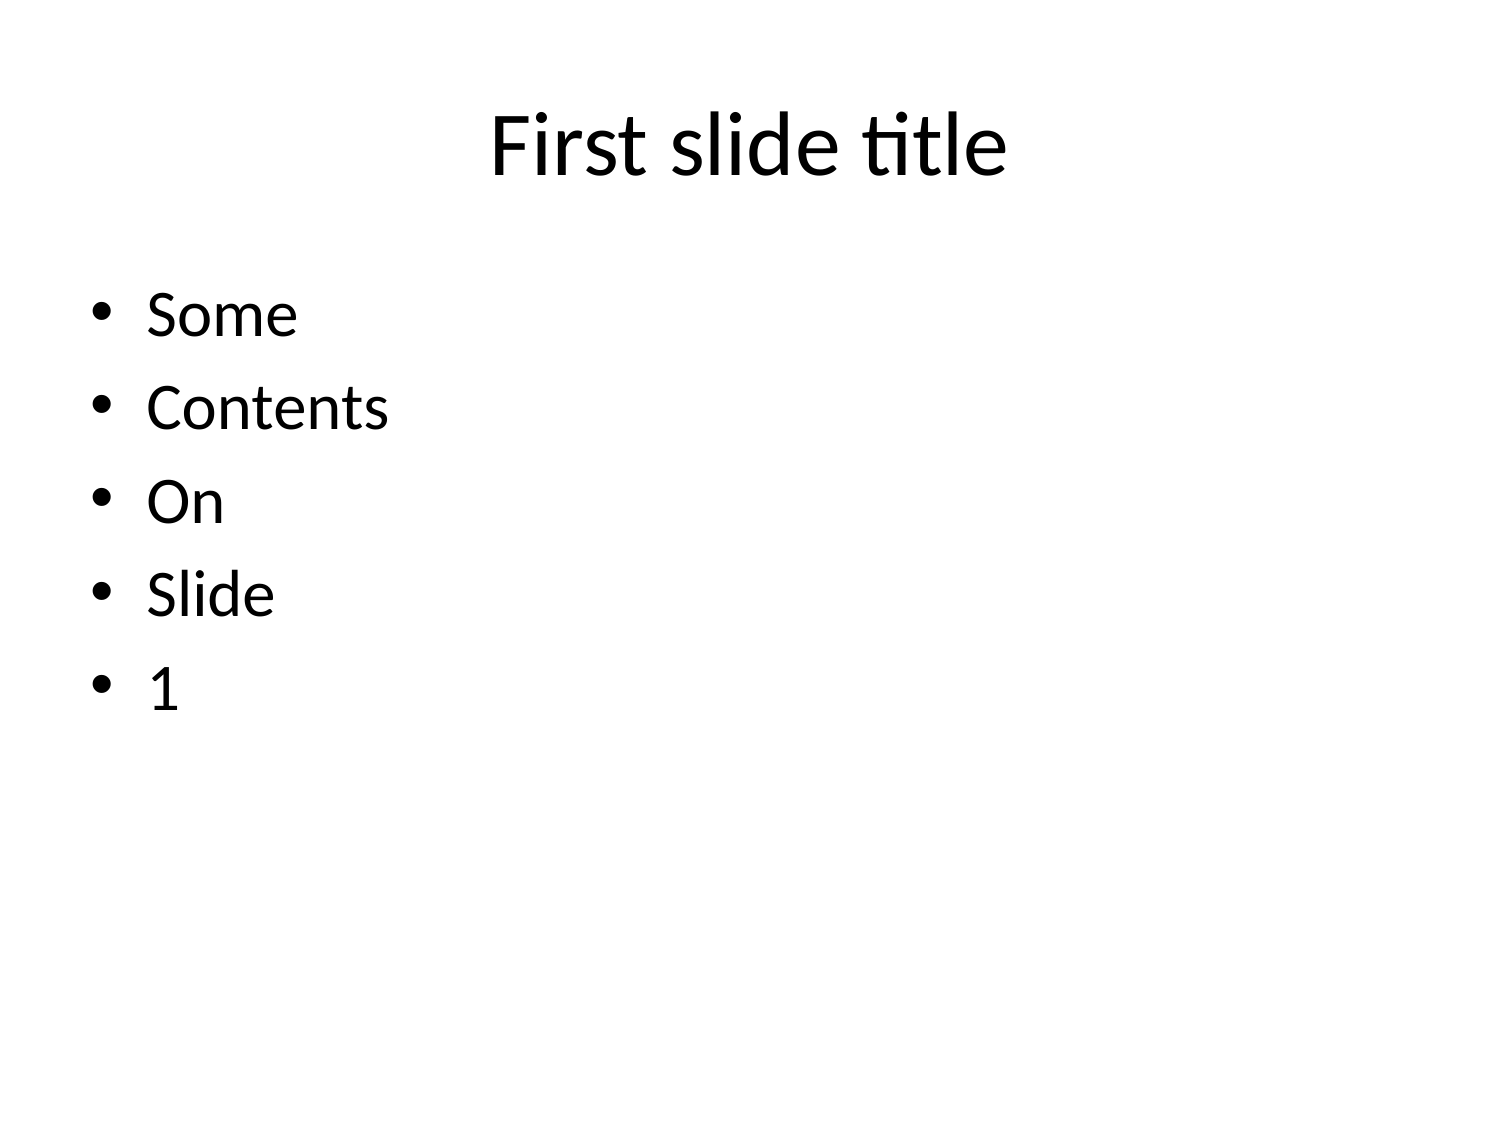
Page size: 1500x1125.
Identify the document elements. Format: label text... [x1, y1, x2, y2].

title First slide title [75, 45, 1425, 233]
list Some Contents On Slide 1 [75, 262, 1425, 1005]
